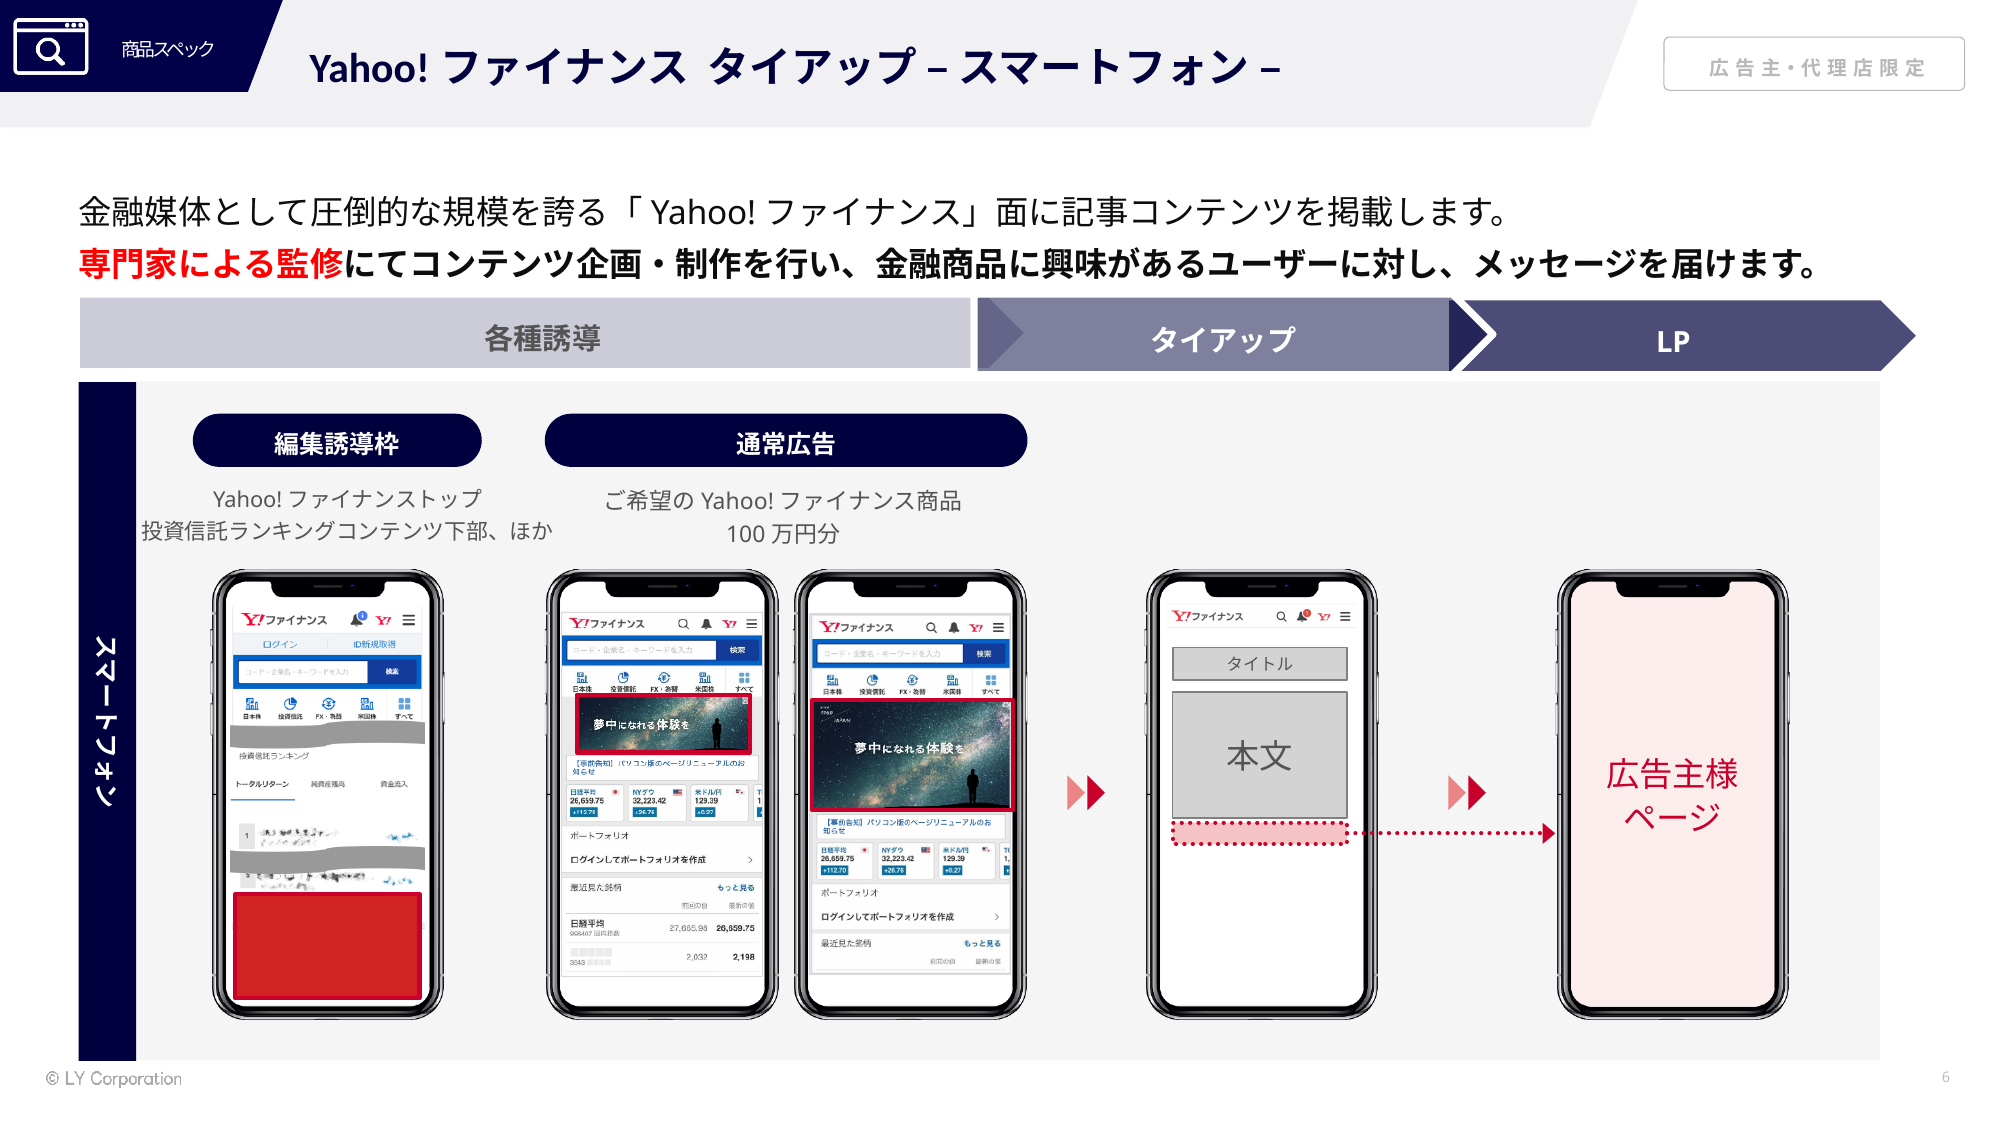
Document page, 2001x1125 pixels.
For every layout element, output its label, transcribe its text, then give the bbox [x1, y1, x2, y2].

text_box 金融媒体として圧倒的な規模を誇る「Yahoo!ファイナンス」面に記事コンテンツを掲載します。 専門家による監修にてコンテンツ企画・制作を行い、金融商品に興味があるユーザーに対し、メッセージを届けます。 [78, 179, 1880, 284]
text_box ご希望のYahoo!ファイナンス商品 100万円分 [603, 480, 963, 547]
list 商品スペック [97, 13, 240, 81]
list Yahoo!ファイナンス タイアップ – スマートフォン – [309, 41, 1645, 97]
text_box 各種誘導 [76, 293, 974, 372]
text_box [544, 569, 780, 1025]
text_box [1161, 602, 1362, 856]
text_box 編集誘導枠 [192, 413, 482, 467]
picture [561, 611, 763, 976]
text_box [1436, 780, 1481, 805]
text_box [209, 569, 445, 1025]
picture [809, 613, 1011, 975]
picture [46, 1071, 181, 1088]
text_box LP [1454, 296, 1922, 375]
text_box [792, 569, 1028, 1025]
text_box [1144, 569, 1379, 1025]
text_box スマートフォン [78, 382, 137, 1061]
picture [9, 5, 92, 87]
text_box タイアップ [974, 293, 1493, 375]
text_box Yahoo!ファイナンストップ 投資信託ランキングコンテンツ下部、ほか [141, 480, 555, 544]
text_box [135, 381, 1880, 1061]
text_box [1054, 780, 1100, 805]
text_box 通常広告 [544, 413, 1028, 467]
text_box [230, 602, 425, 999]
picture [1555, 569, 1790, 1025]
